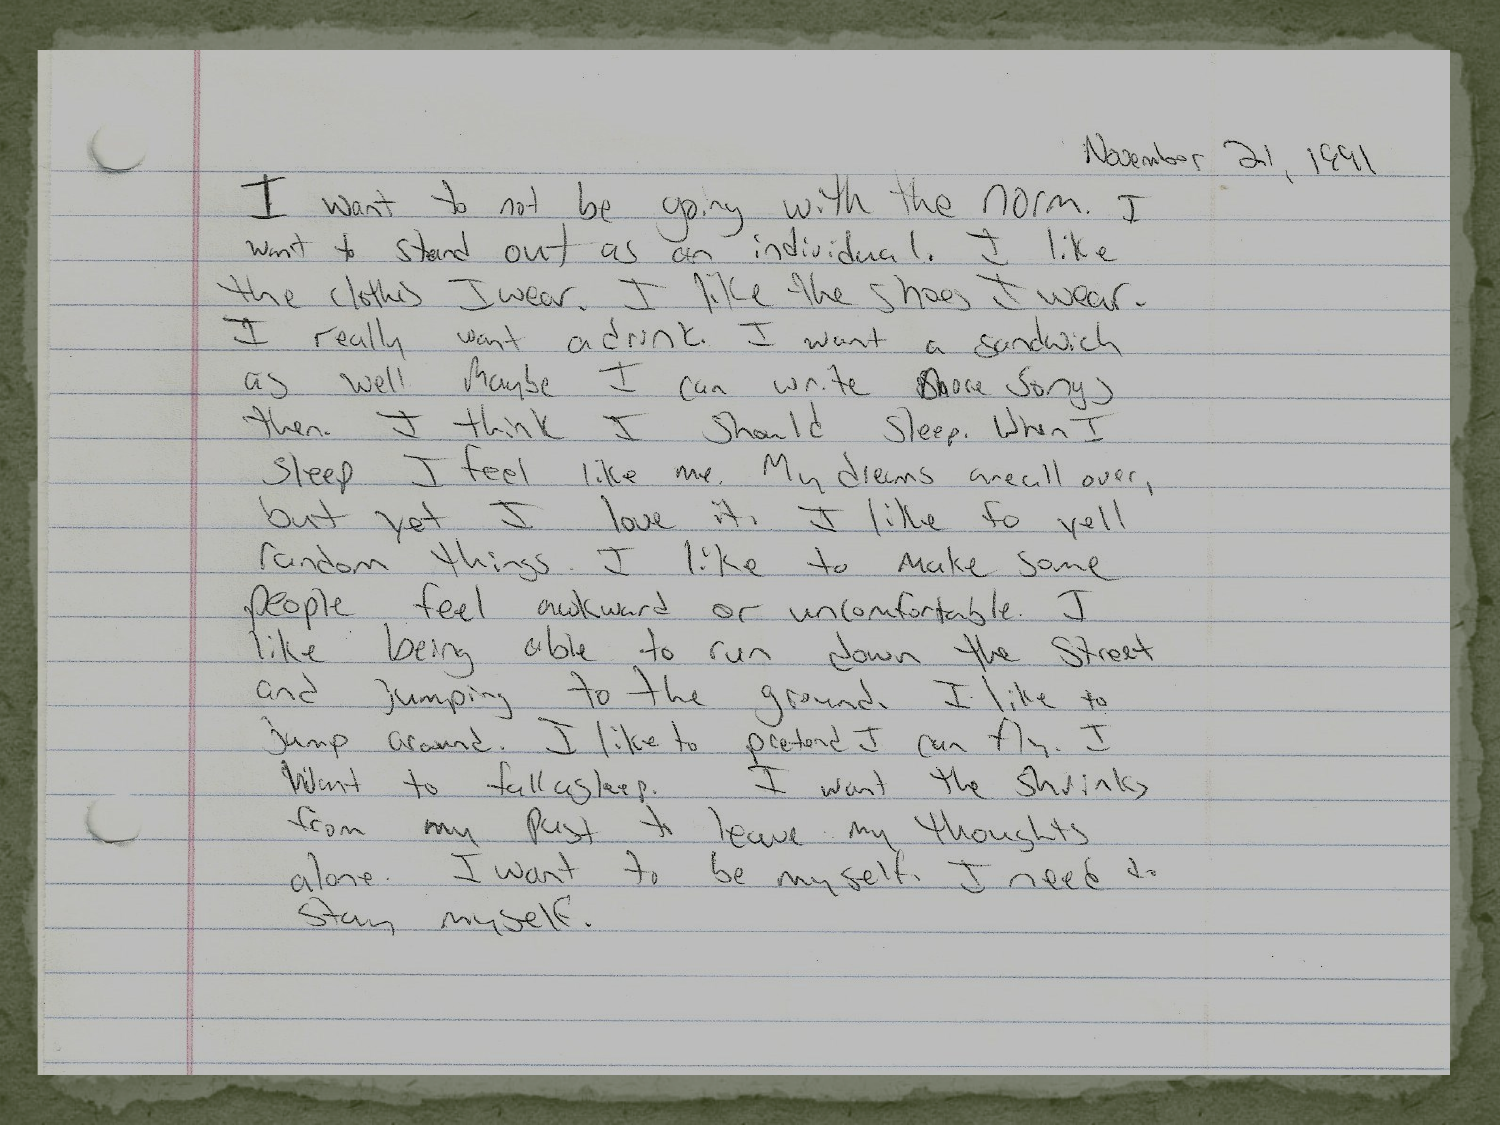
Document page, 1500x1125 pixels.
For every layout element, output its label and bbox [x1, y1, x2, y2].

list [41, 53, 1447, 1071]
